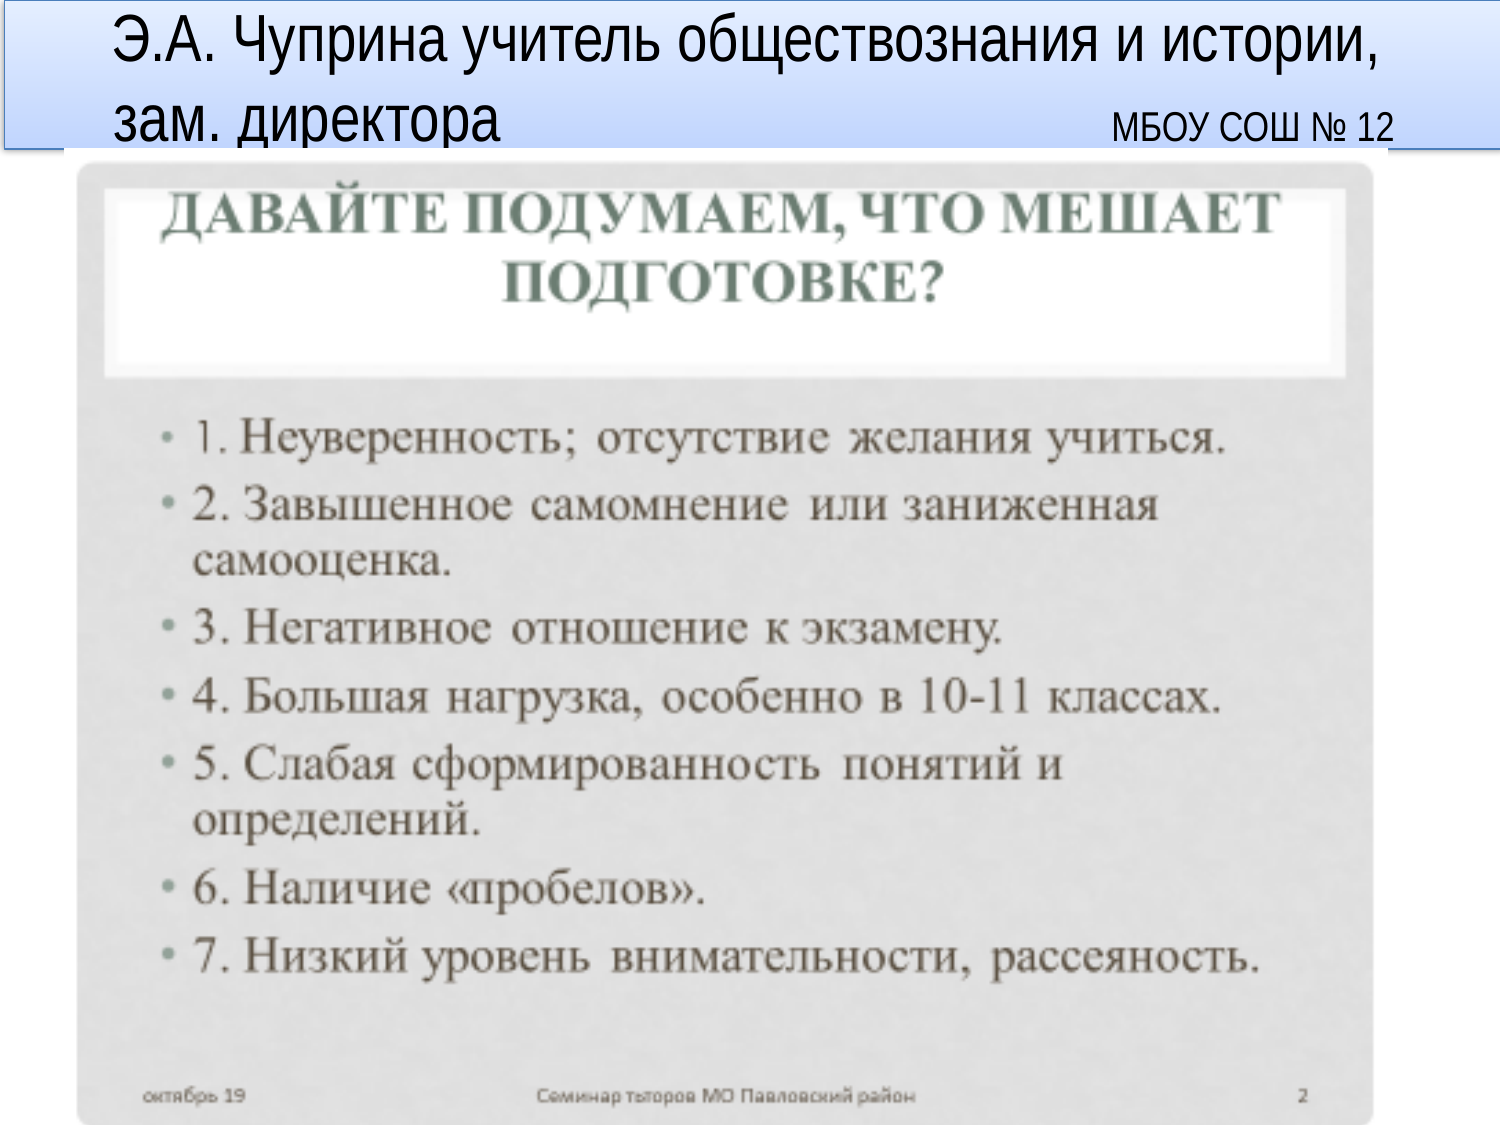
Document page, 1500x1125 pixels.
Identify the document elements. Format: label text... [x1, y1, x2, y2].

picture [64, 148, 1389, 1125]
title Э.А. Чуприна учитель обществознания и истории, зам. директора МБОУ СОШ № 12 [4, 0, 1500, 150]
